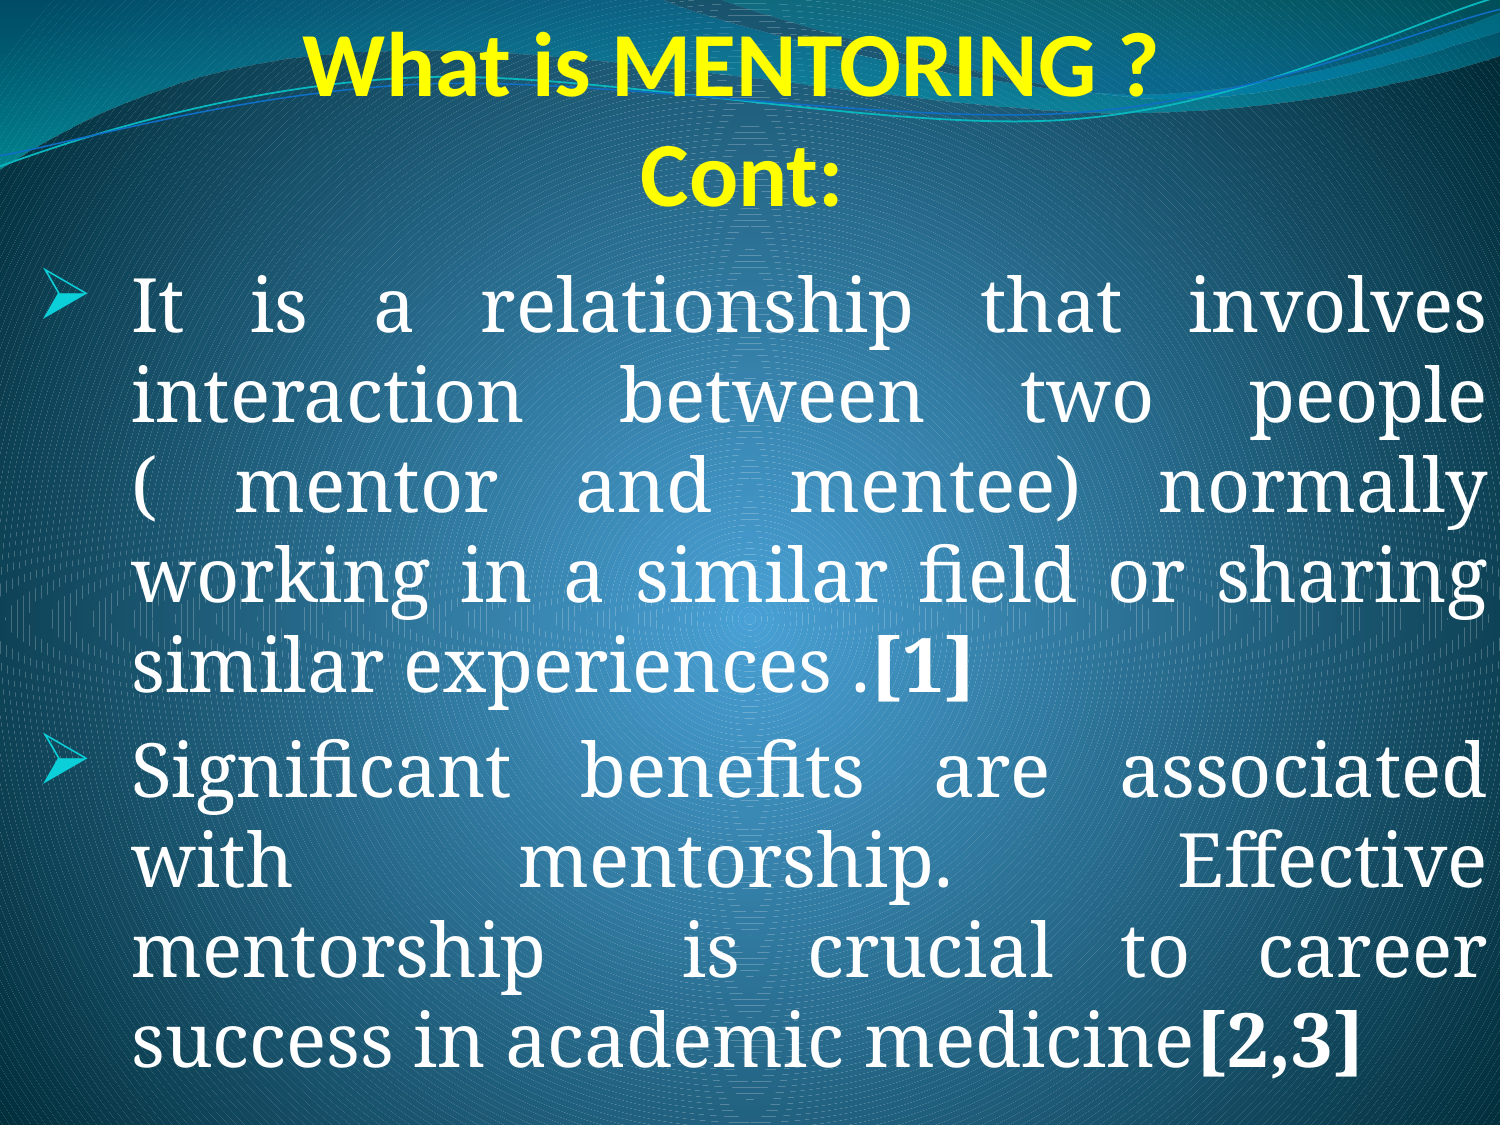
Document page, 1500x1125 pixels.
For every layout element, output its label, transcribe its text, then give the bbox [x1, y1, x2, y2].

subtitle It is a relationship that involves interaction between two people ( mentor and mentee) normally working in a similar field or sharing similar experiences .[1] Significant benefits are associated with mentorship. Effective mentorship is crucial to career success in academic medicine[2,3] [37, 249, 1500, 1125]
title What is MENTORING ? Cont: [99, 0, 1388, 225]
